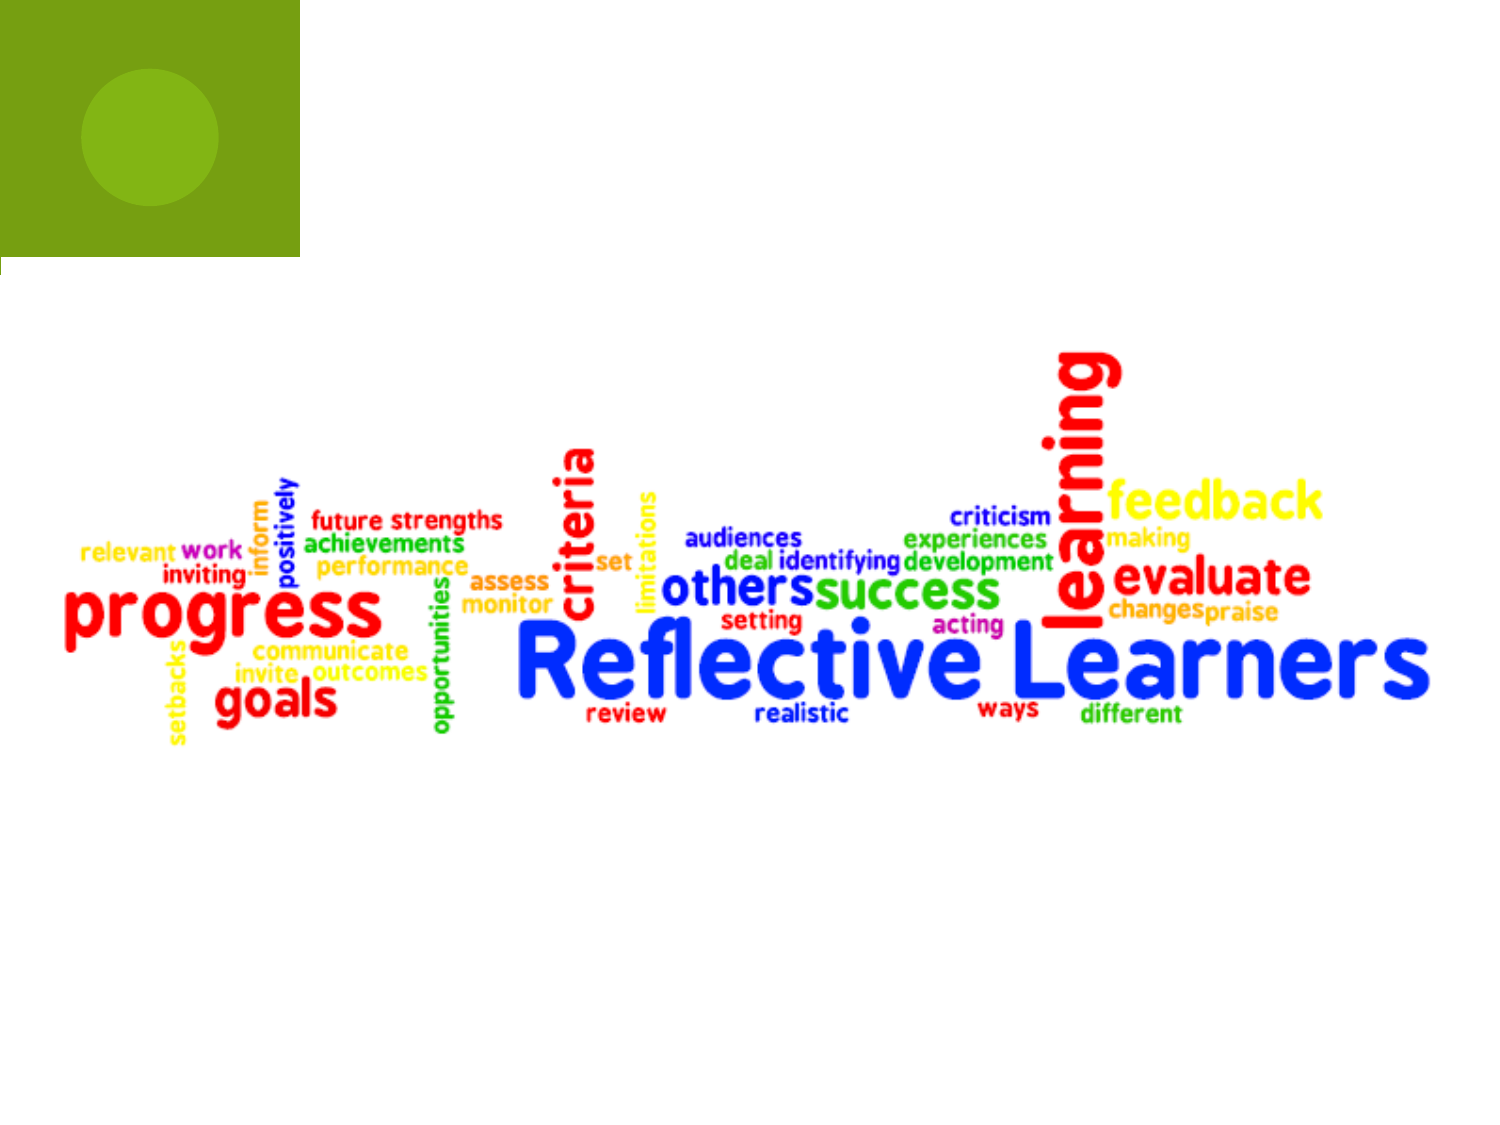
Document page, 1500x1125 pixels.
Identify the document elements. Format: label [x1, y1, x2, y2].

picture [1, 257, 1500, 869]
